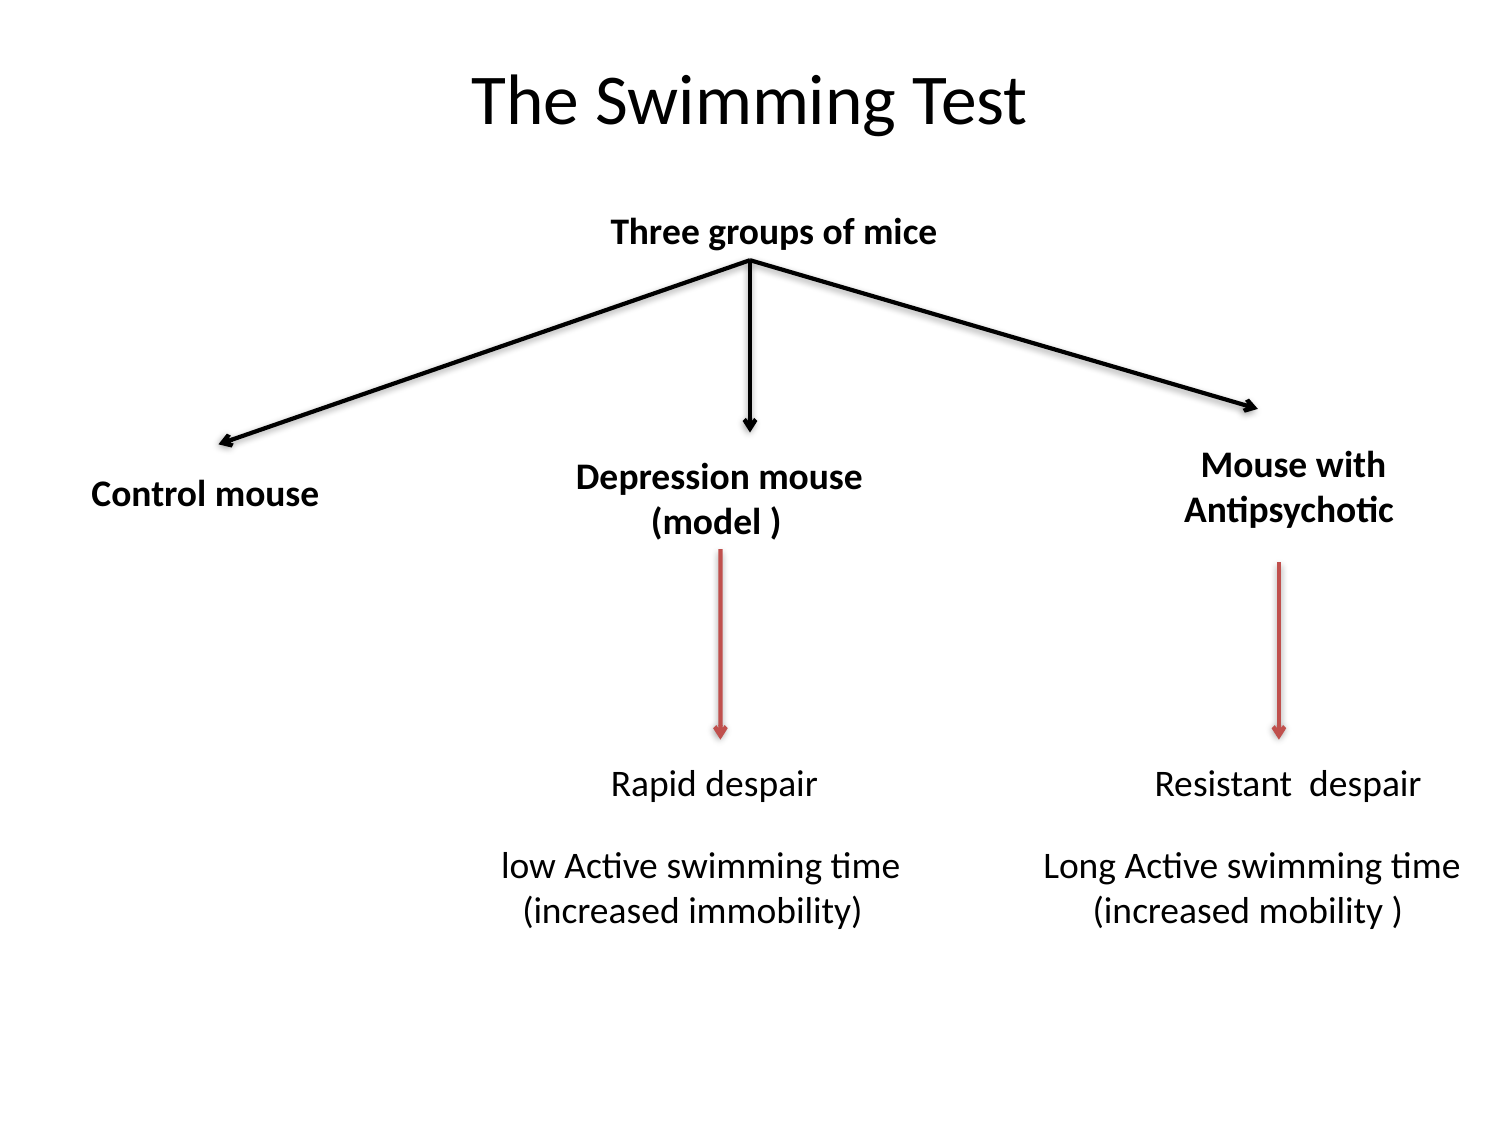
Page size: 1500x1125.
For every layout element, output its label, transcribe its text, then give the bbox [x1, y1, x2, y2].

text_box Long Active swimming time (increased mobility ) [1027, 834, 1477, 939]
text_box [218, 259, 751, 445]
text_box Control mouse [76, 461, 361, 522]
text_box Rapid despair [595, 751, 880, 812]
text_box Depression mouse (model ) [561, 444, 880, 550]
text_box Three groups of mice [595, 199, 975, 258]
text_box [749, 259, 1259, 410]
text_box Resistant despair [1139, 751, 1447, 812]
title The Swimming Test [75, 45, 1425, 233]
text_box Mouse with Antipsychotic [1151, 432, 1436, 538]
text_box low Active swimming time (increased immobility) [454, 834, 948, 939]
